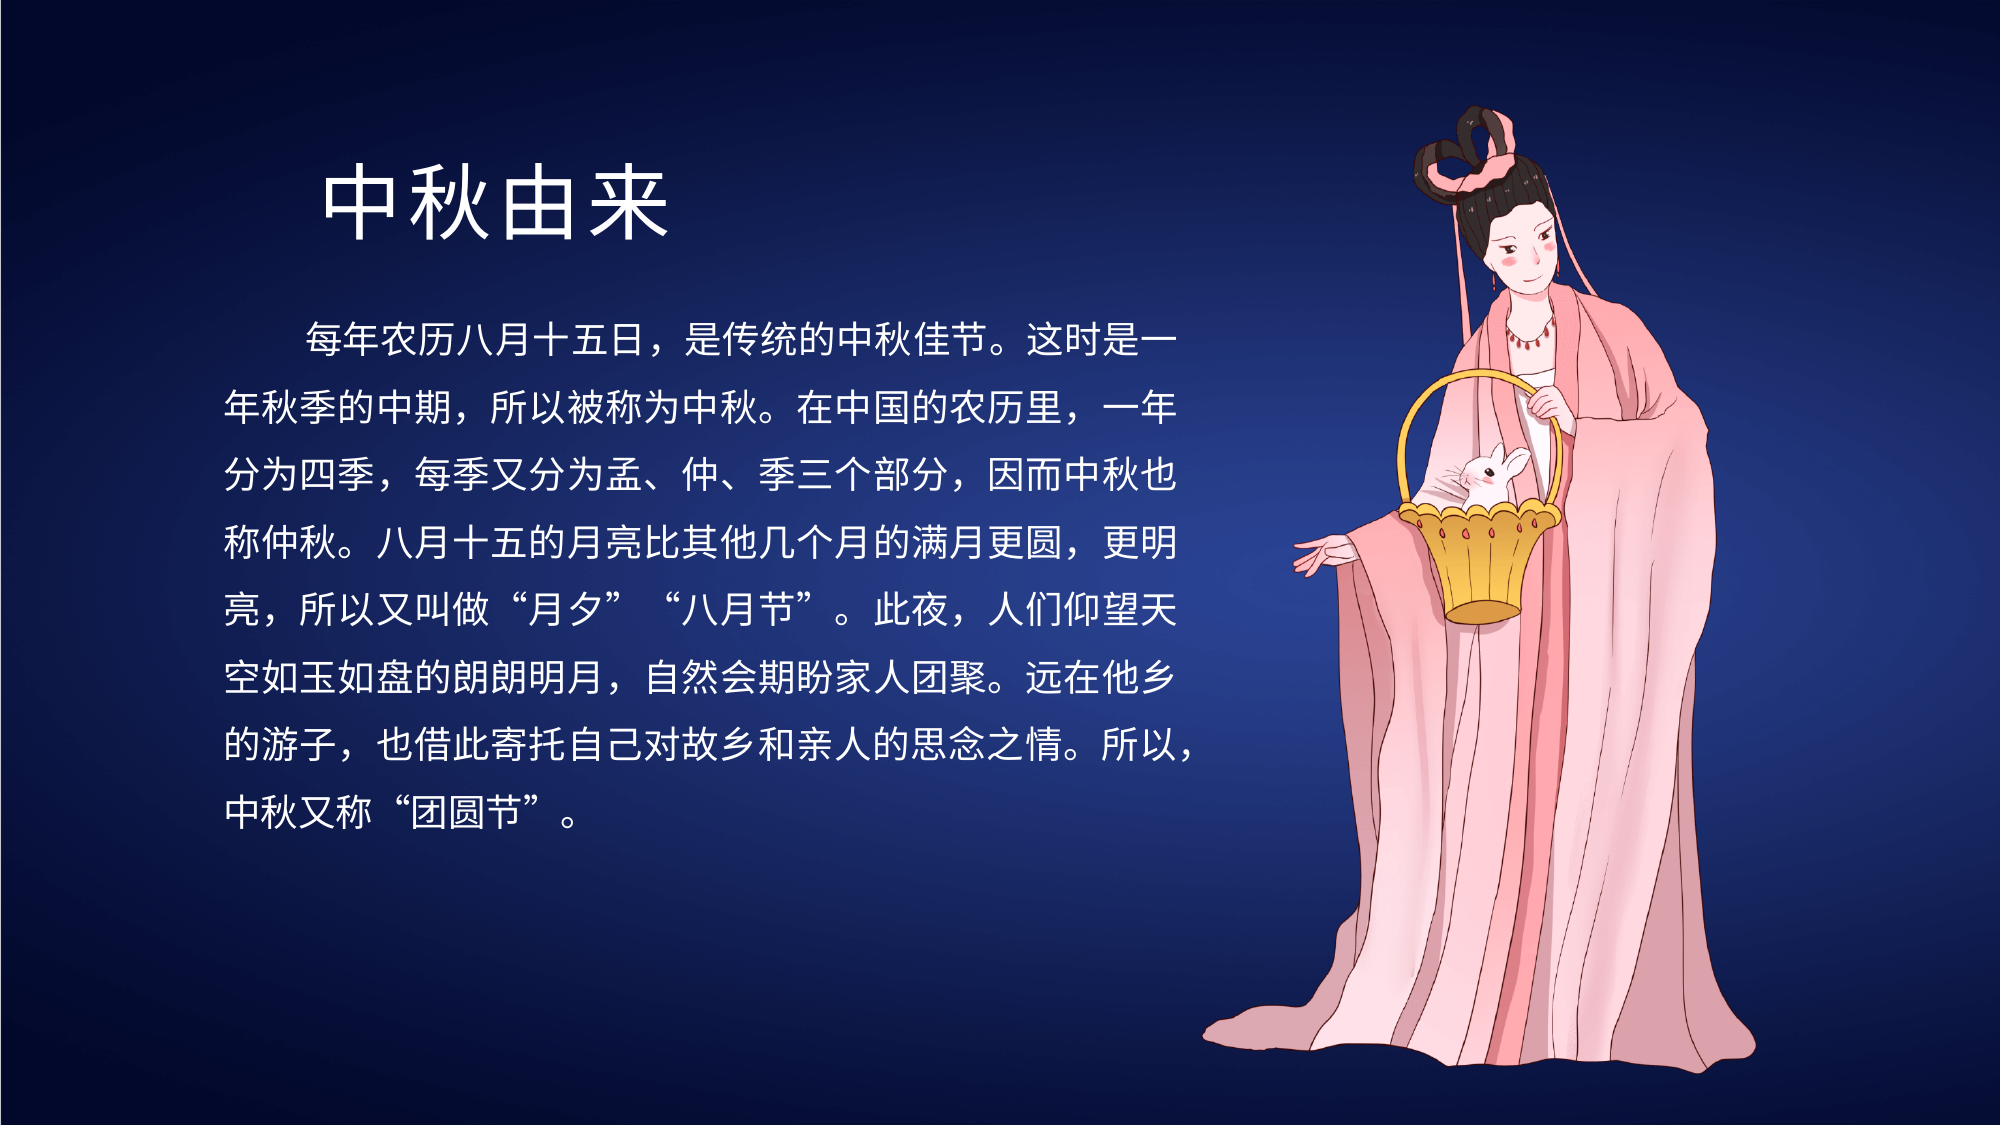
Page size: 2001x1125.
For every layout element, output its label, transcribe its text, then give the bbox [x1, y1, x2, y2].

picture [3, 0, 2000, 1125]
text_box 中 秋 由 来 [304, 138, 436, 258]
text_box 每年农历八月十五日，是传统的中秋佳节。这时是一年秋季的中期，所以被称为中秋。在中国的农历里，一年分为四季，每季又分为孟、仲、季三个部分，因而中秋也称仲秋。八月十五的月亮比其他几个月的满月更圆，更明亮，所以又叫做“月夕”“八月节”。此夜，人们仰望天空如玉如盘的朗朗明月，自然会期盼家人团聚。远在他乡的游子，也借此寄托自己对故乡和亲人的思念之情。所以，中秋又称“团圆节”。 [208, 286, 436, 841]
